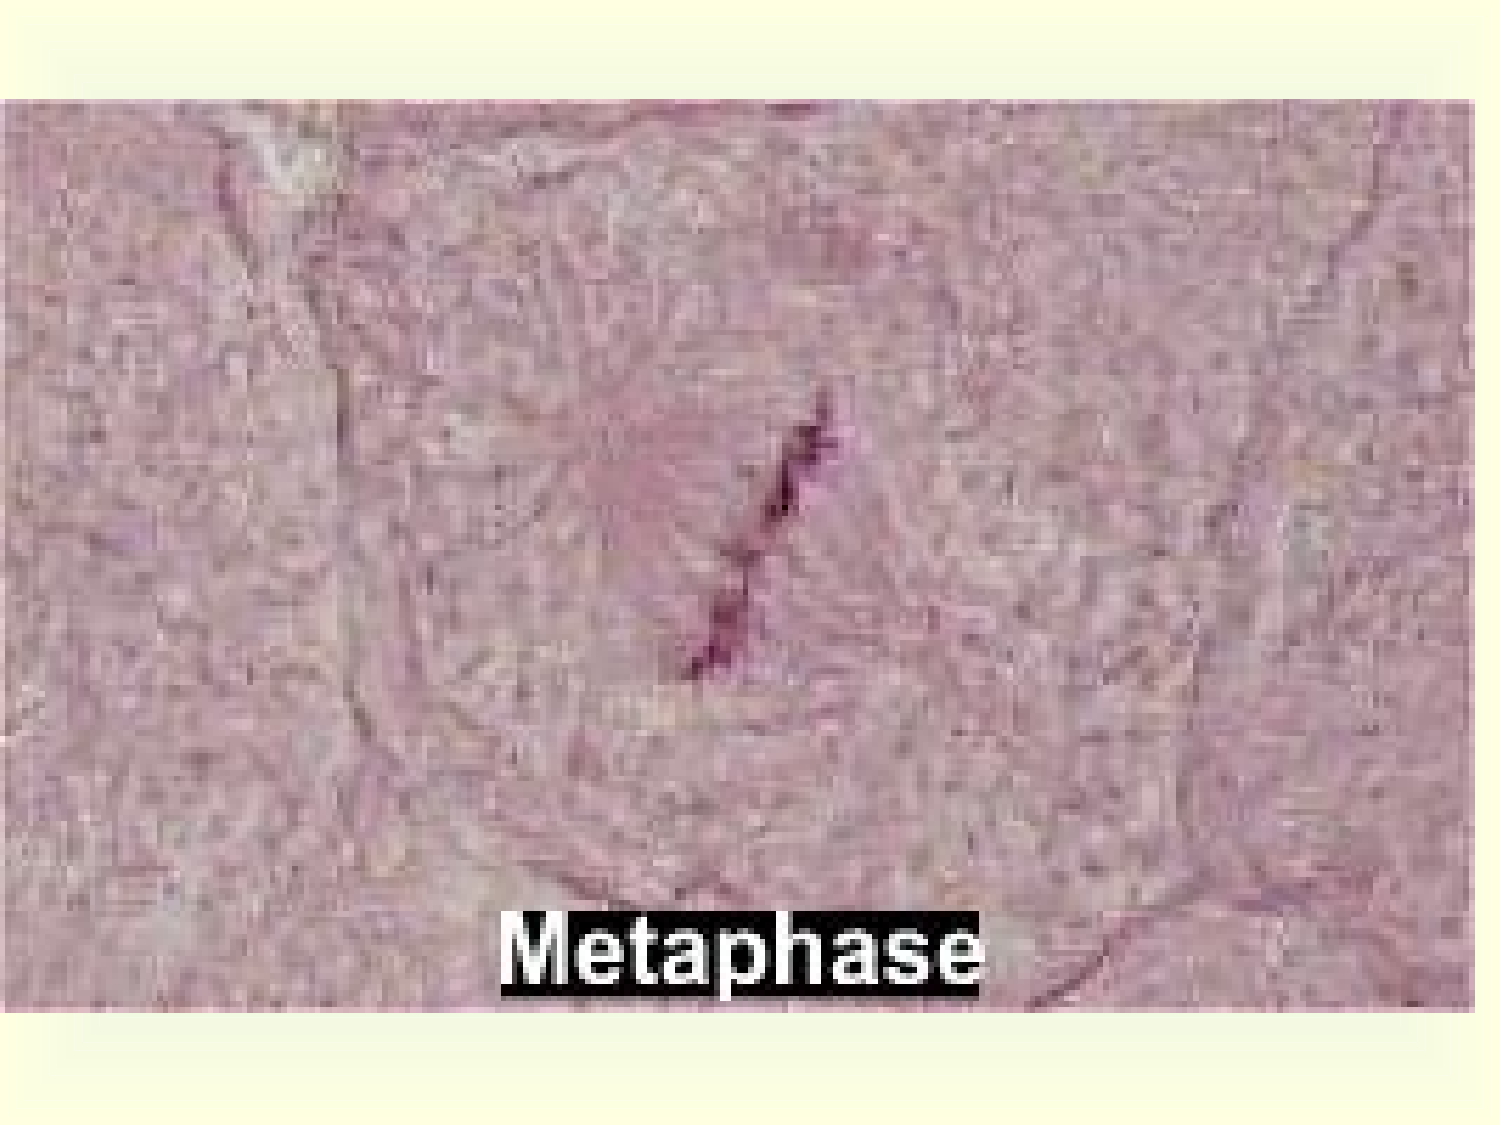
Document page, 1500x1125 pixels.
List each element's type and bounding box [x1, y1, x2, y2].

picture [0, 99, 1476, 1013]
